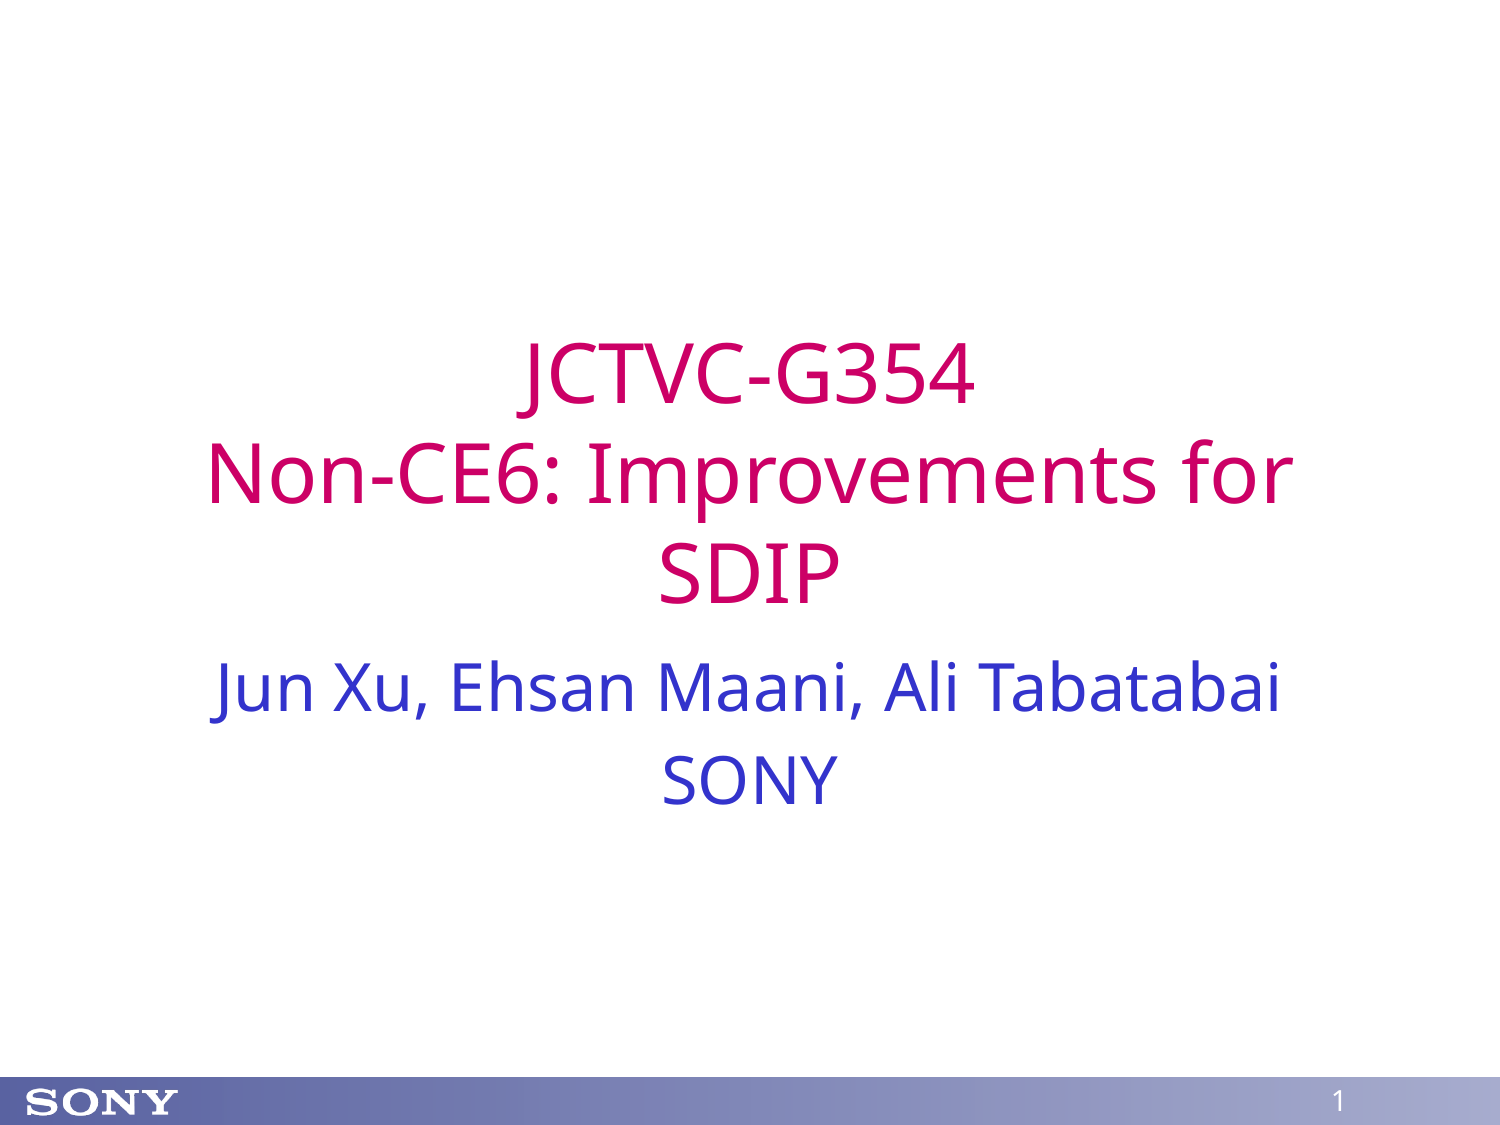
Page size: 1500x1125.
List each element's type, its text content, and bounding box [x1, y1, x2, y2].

picture [26, 1088, 178, 1116]
slide_number 1 [1049, 1074, 1363, 1125]
subtitle Jun Xu, Ehsan Maani, Ali Tabatabai SONY [168, 637, 1332, 926]
title JCTVC-G354 Non-CE6: Improvements for SDIP [112, 361, 1388, 579]
